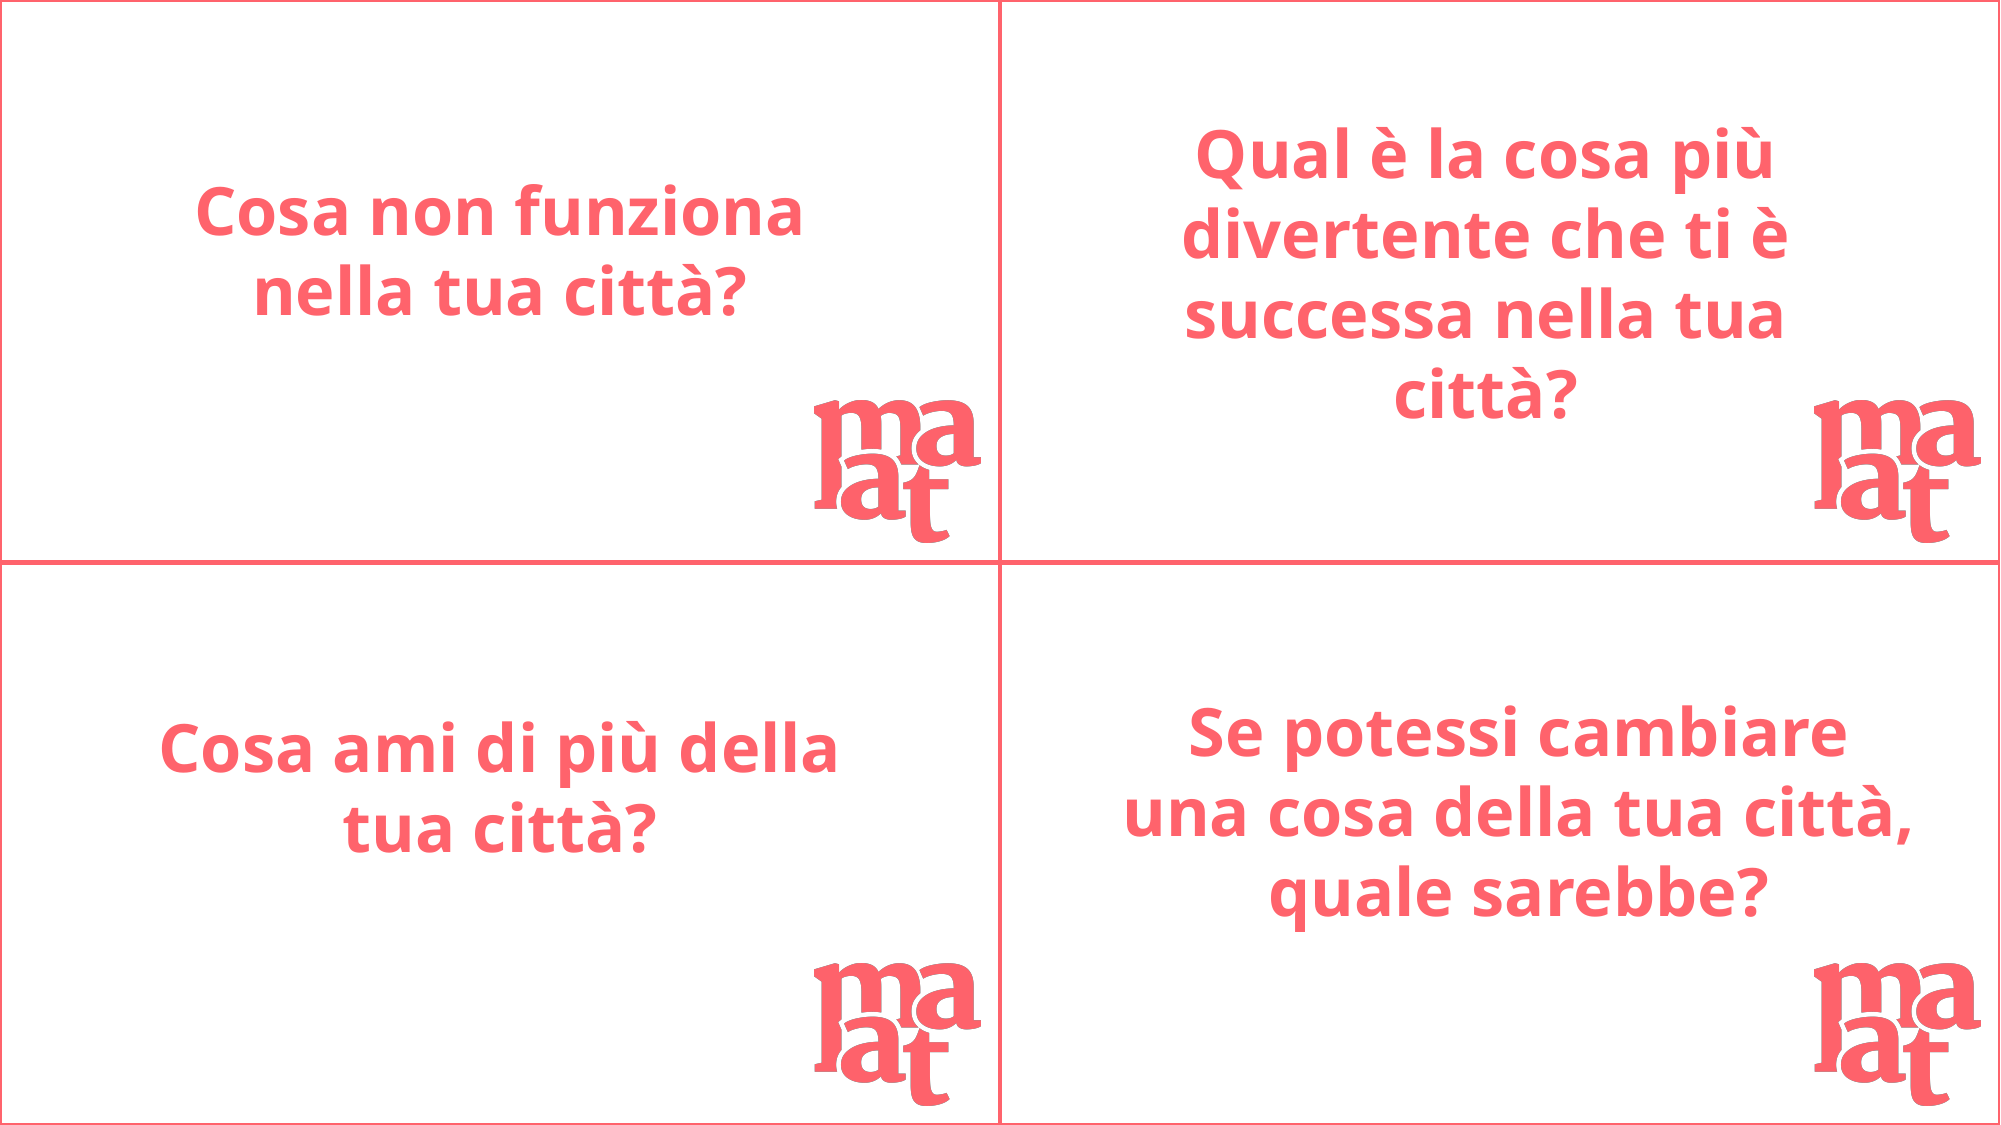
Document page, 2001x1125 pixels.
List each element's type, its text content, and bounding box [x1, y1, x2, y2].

text_box [999, 562, 2000, 1125]
picture [1814, 400, 1981, 544]
picture [814, 400, 981, 544]
text_box Cosa non funziona nella tua città? [102, 161, 898, 337]
text_box [0, 562, 999, 1125]
text_box [0, 0, 999, 562]
text_box [999, 0, 2000, 562]
text_box Cosa ami di più della tua città? [102, 698, 898, 874]
picture [814, 962, 981, 1106]
picture [1814, 962, 1981, 1106]
text_box Se potessi cambiare una cosa della tua città, quale sarebbe? [1102, 681, 1936, 937]
text_box Qual è la cosa più divertente che ti è successa nella tua città? [1088, 104, 1884, 440]
